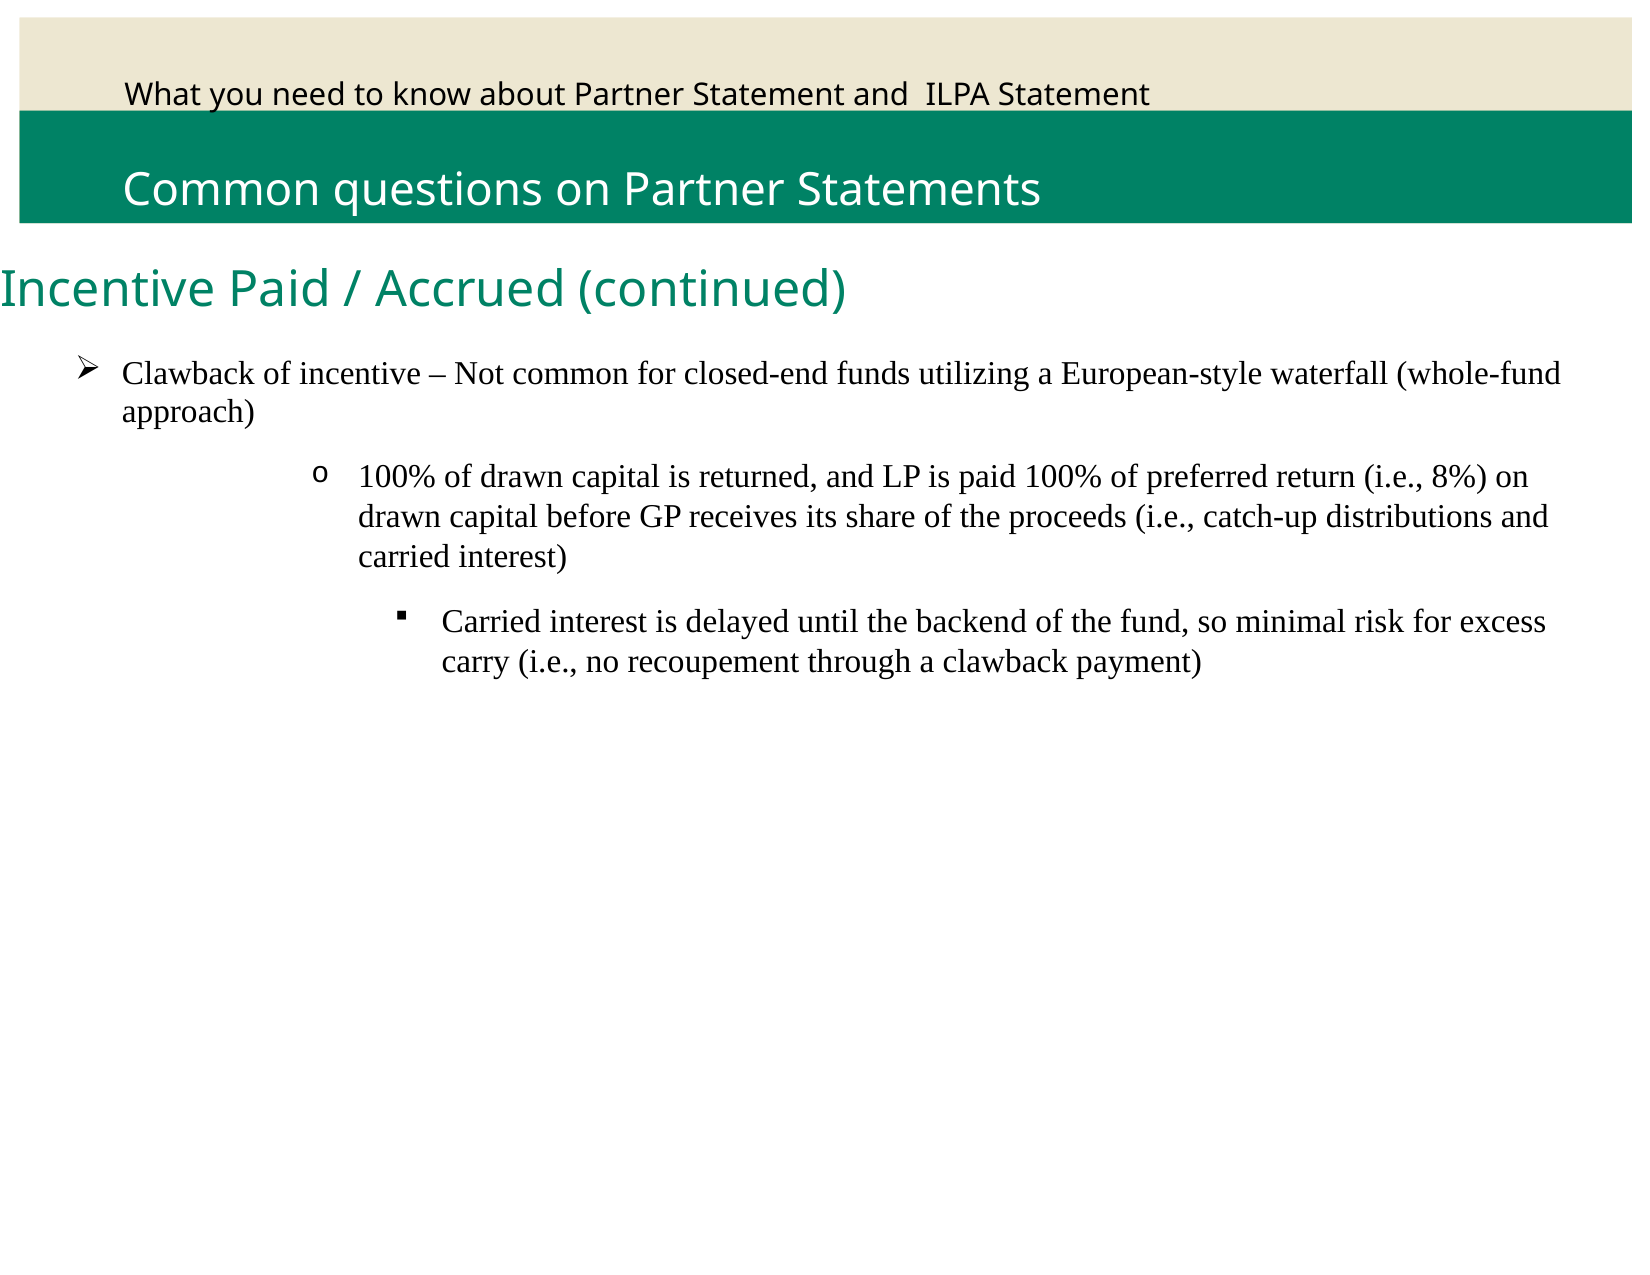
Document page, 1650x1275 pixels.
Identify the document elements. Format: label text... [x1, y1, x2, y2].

title Common questions on Partner Statements [105, 142, 1591, 231]
list Incentive Paid / Accrued (continued) Clawback of incentive – Not common for closed-end funds utilizing a European-style waterfall (whole-fund approach) 100% of drawn capital is returned, and LP is paid 100% of preferred return (i.e., 8%) on drawn capital before GP receives its share of the proceeds (i.e., catch-up distributions and carried interest) Carried interest is delayed until the backend of the fund, so minimal risk for excess carry (i.e., no recoupement through a clawback payment) [0, 278, 1613, 1275]
